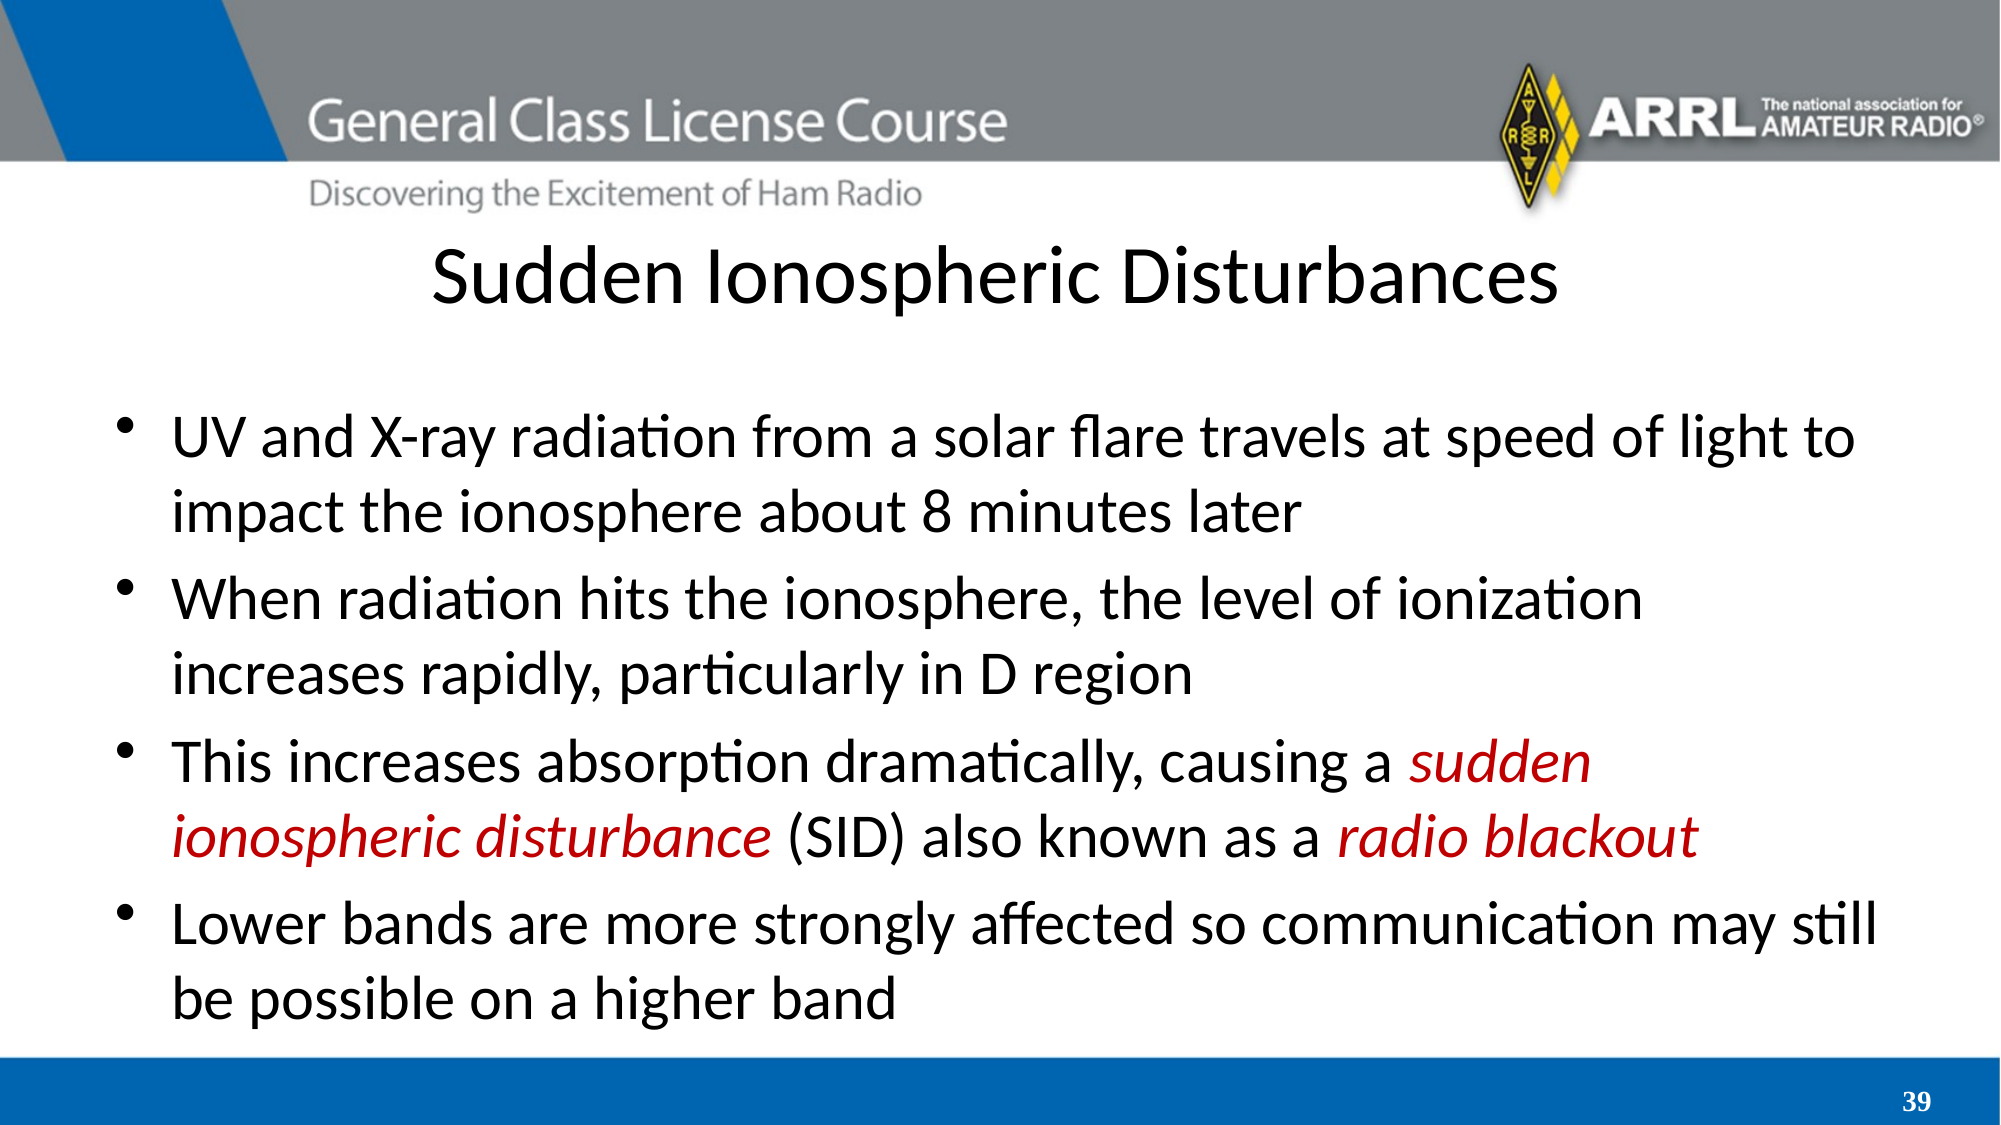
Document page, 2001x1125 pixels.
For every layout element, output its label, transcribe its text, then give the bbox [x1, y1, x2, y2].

picture [0, 0, 2001, 1125]
list UV and X-ray radiation from a solar flare travels at speed of light to impact the ionosphere about 8 minutes later When radiation hits the ionosphere, the level of ionization increases rapidly, particularly in D region This increases absorption dramatically, causing a sudden ionospheric disturbance (SID) also known as a radio blackout Lower bands are more strongly affected so communication may still be possible on a higher band [99, 387, 1900, 1075]
title Sudden Ionospheric Disturbances [96, 212, 1897, 356]
